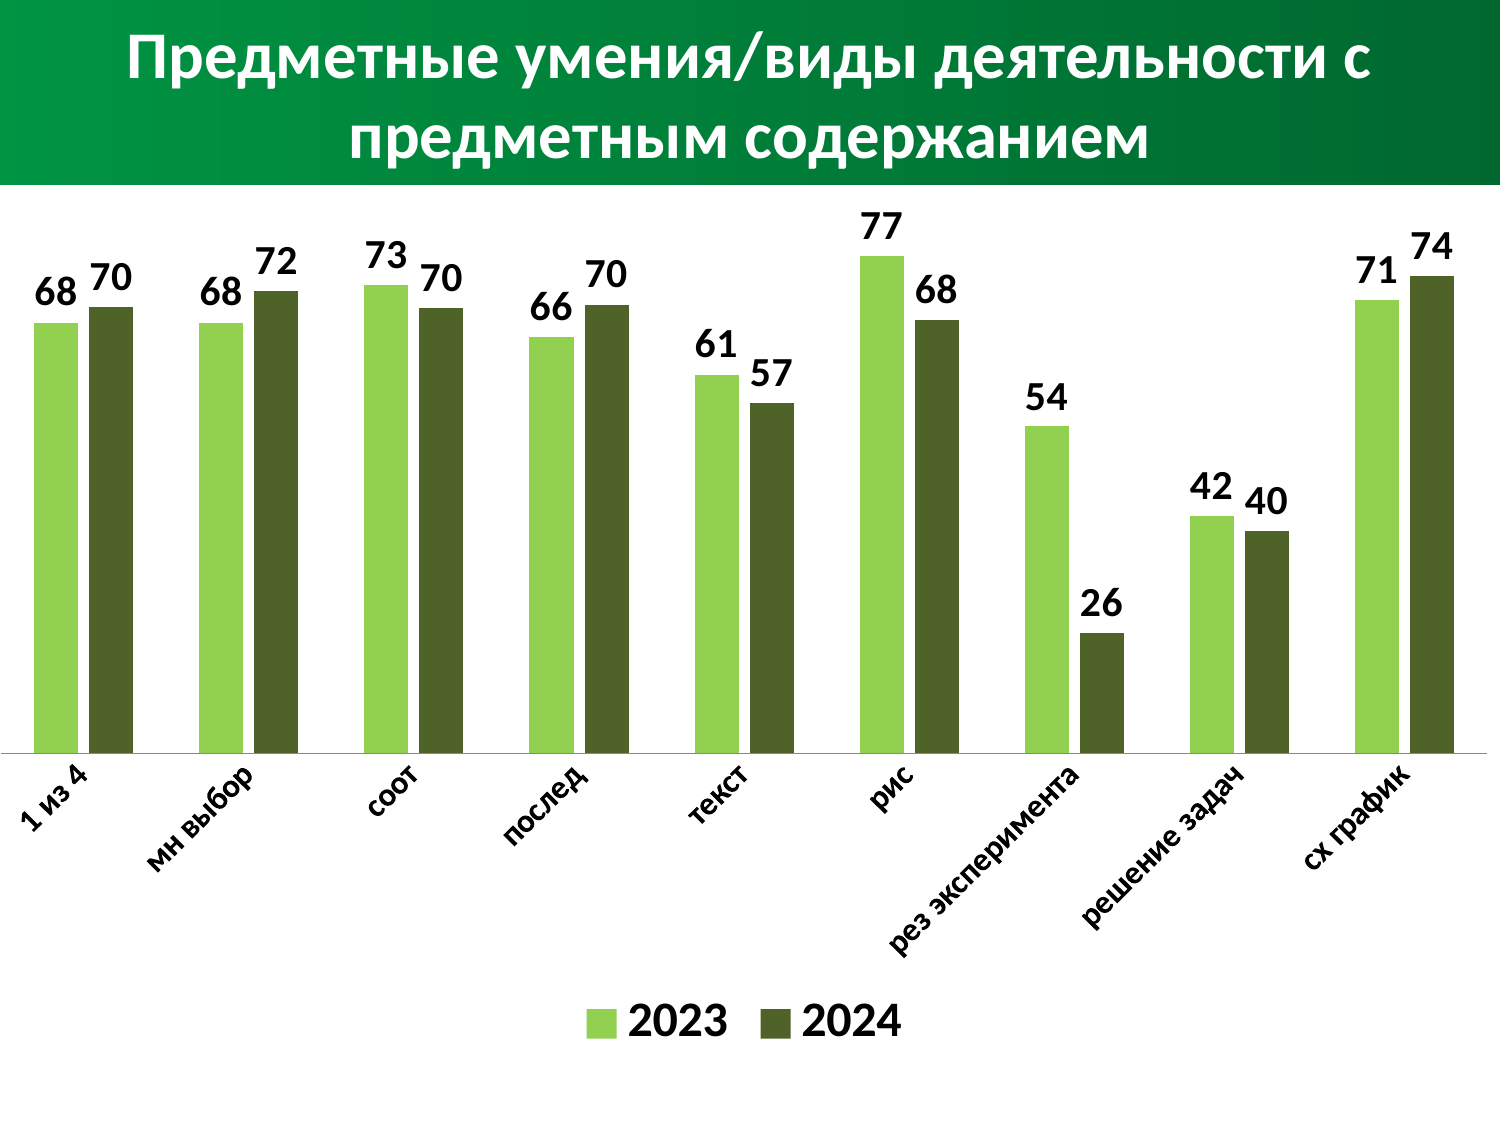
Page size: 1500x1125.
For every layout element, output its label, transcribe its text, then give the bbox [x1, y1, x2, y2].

title Предметные умения/виды деятельности с предметным содержанием [0, 0, 1500, 185]
chart [0, 207, 1500, 1059]
